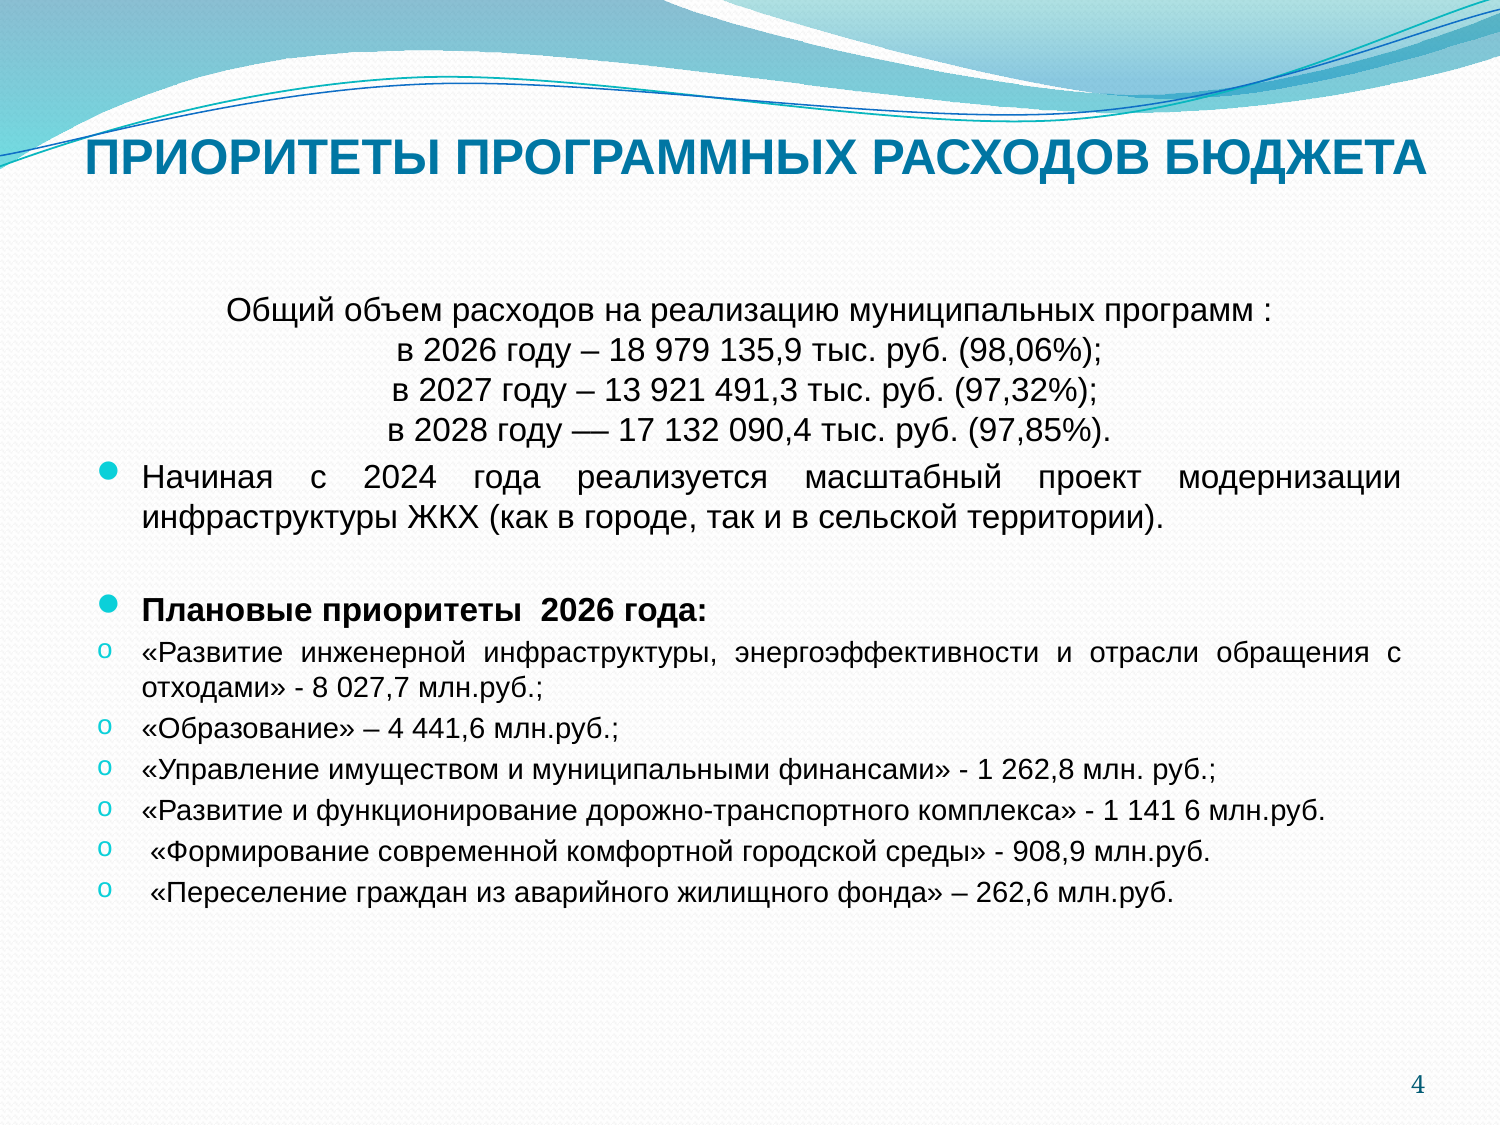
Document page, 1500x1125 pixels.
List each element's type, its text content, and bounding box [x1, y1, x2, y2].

title ПРИОРИТЕТЫ ПРОГРАММНЫХ РАСХОДОВ БЮДЖЕТА [75, 115, 1438, 185]
text_box Общий объем расходов на реализацию муниципальных программ : в 2026 году – 18 979 135,9 тыс. руб. (98,06%); в 2027 году – 13 921 491,3 тыс. руб. (97,32%); в 2028 году –– 17 132 090,4 тыс. руб. (97,85%). Начиная с 2024 года реализуется масштабный проект модернизации инфраструктуры ЖКХ (как в городе, так и в сельской территории). Плановые приоритеты 2026 года: «Развитие инженерной инфраструктуры, энергоэффективности и отрасли обращения с отходами» - 8 027,7 млн.руб.; «Образование» – 4 441,6 млн.руб.; «Управление имуществом и муниципальными финансами» - 1 262,8 млн. руб.; «Развитие и функционирование дорожно-транспортного комплекса» - 1 141 6 млн.руб. «Формирование современной комфортной городской среды» - 908,9 млн.руб. «Переселение граждан из аварийного жилищного фонда» – 262,6 млн.руб. [81, 281, 1418, 1005]
slide_number 4 [1299, 1042, 1425, 1103]
